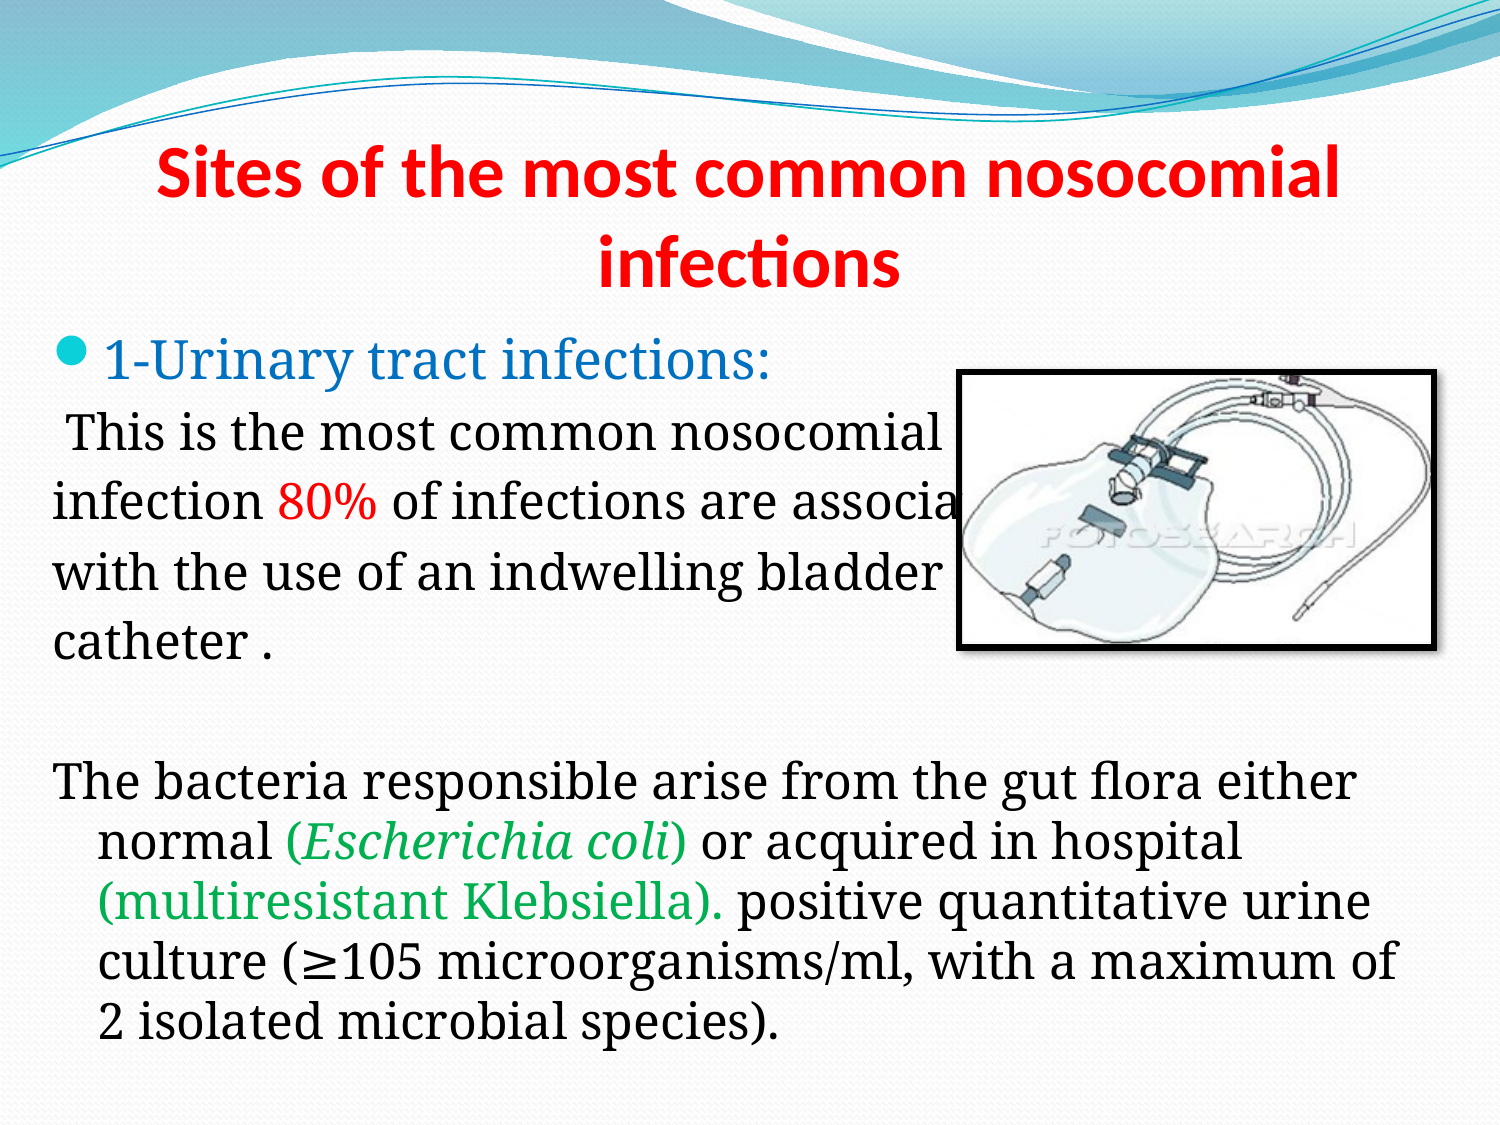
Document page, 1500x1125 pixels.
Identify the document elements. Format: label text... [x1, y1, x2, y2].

list 1-Urinary tract infections: This is the most common nosocomial infection 80% of infections are associated with the use of an indwelling bladder catheter . The bacteria responsible arise from the gut flora either normal (Escherichia coli) or acquired in hospital (multiresistant Klebsiella). positive quantitative urine culture (≥105 microorganisms/ml, with a maximum of 2 isolated microbial species). [37, 317, 1425, 1125]
picture [962, 374, 1432, 645]
title Sites of the most common nosocomial infections [75, 115, 1425, 303]
